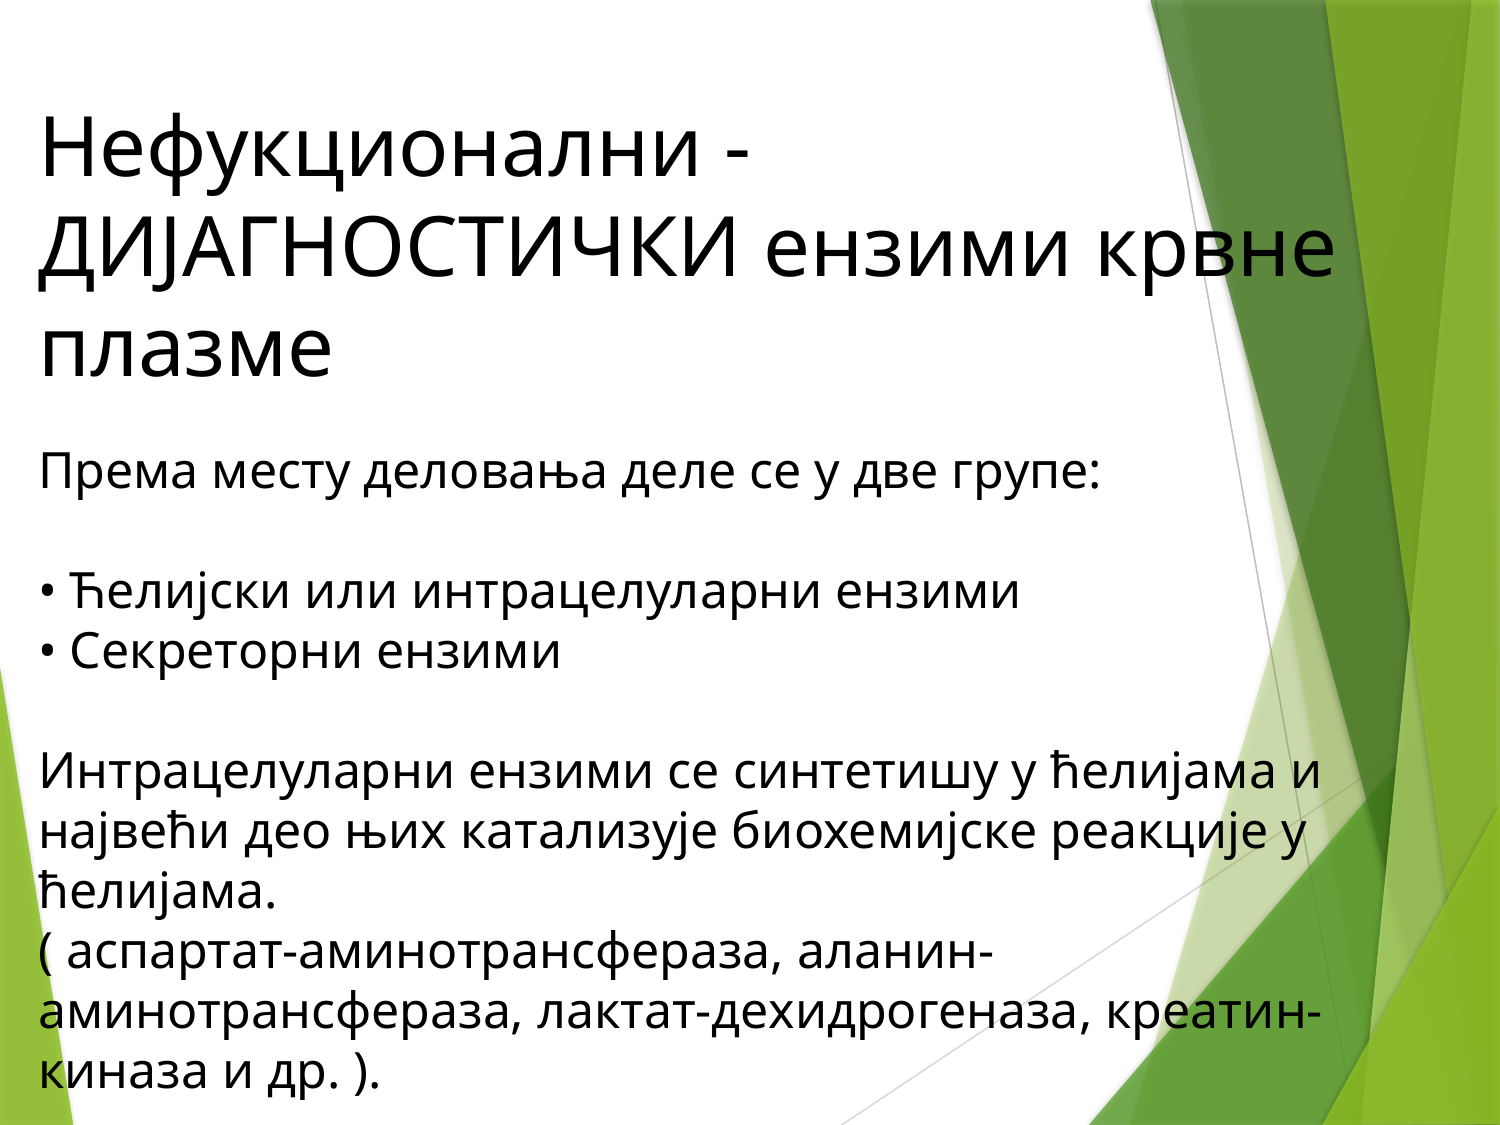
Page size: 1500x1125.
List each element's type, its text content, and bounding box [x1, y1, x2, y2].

text_box Нефукционални - ДИЈАГНОСТИЧКИ ензими крвне плазме Према месту деловања деле се у две групе: • Ћелијски или интрацелуларни ензими • Секреторни ензими Интрацелуларни ензими се синтетишу у ћелијама и највећи део њих катализује биохемијске реакције у ћелијама. ( аспартат-аминотрансфераза, аланин-аминотрансфераза, лактат-дехидрогеназа, креатин-киназа и др. ). Њихова активност у серуму се повећава приликом оштећења ћелија у којима делују [23, 85, 1481, 1125]
